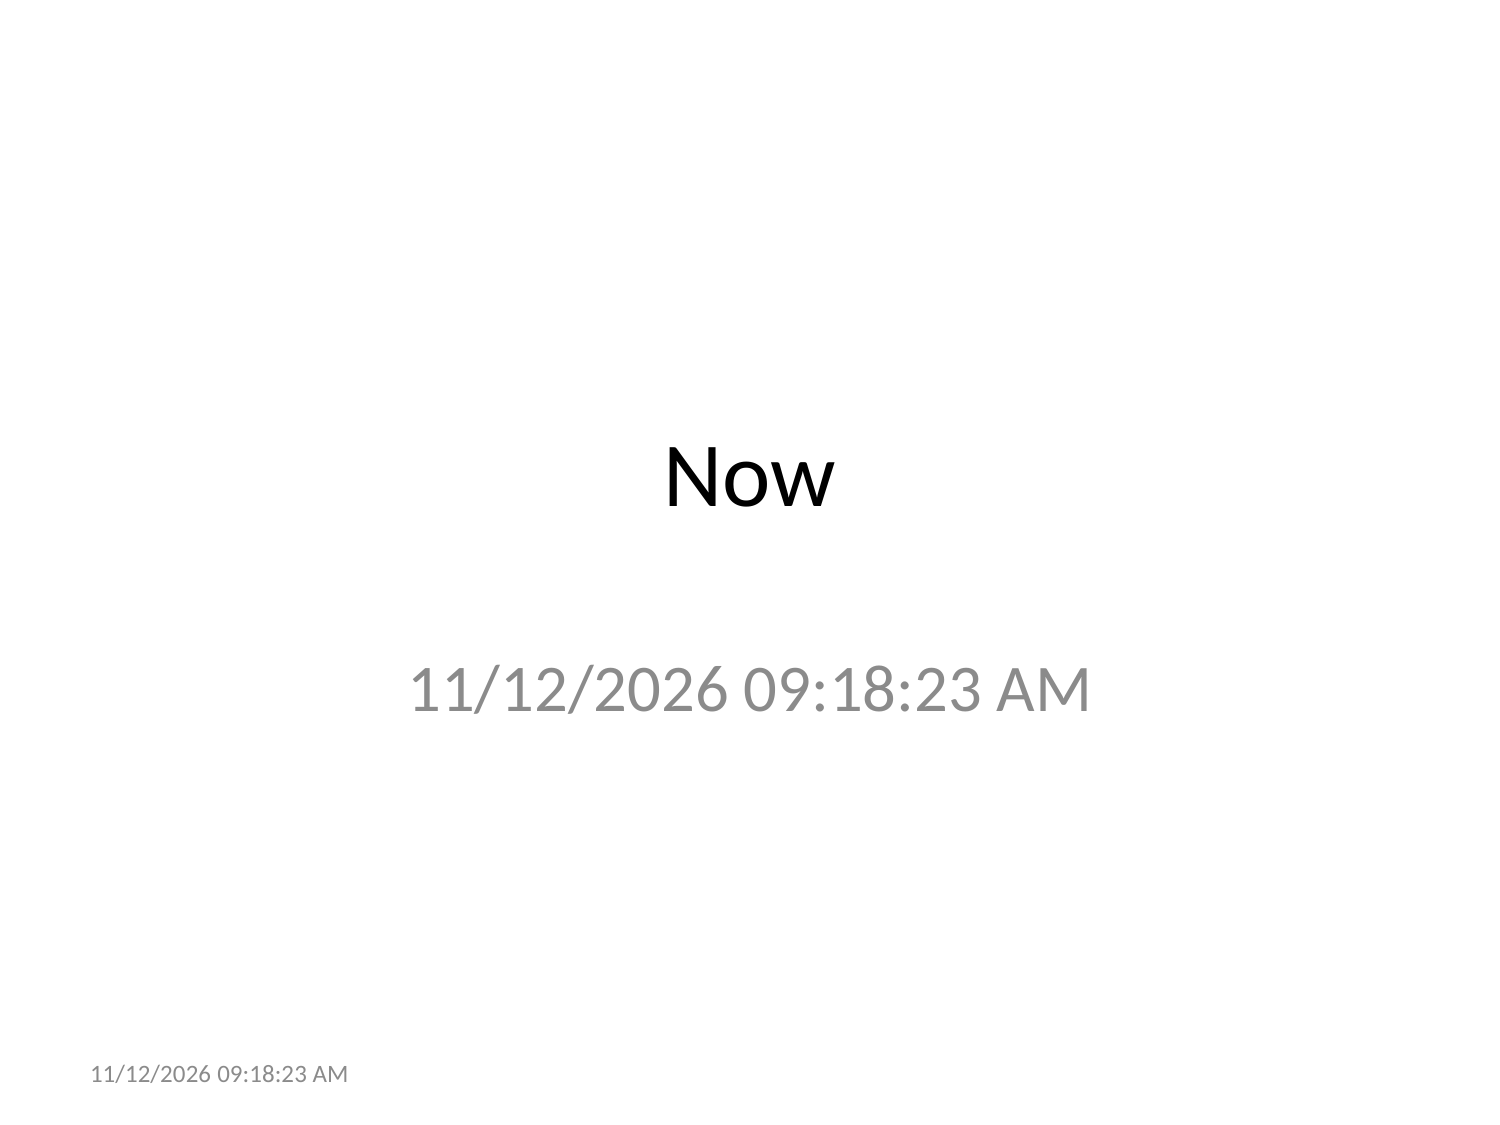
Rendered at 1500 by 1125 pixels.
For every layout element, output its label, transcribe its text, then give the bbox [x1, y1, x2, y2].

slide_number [75, 1042, 425, 1103]
subtitle 2011-12-19 10:20:04 AM [225, 637, 1275, 925]
title Now [112, 349, 1388, 591]
